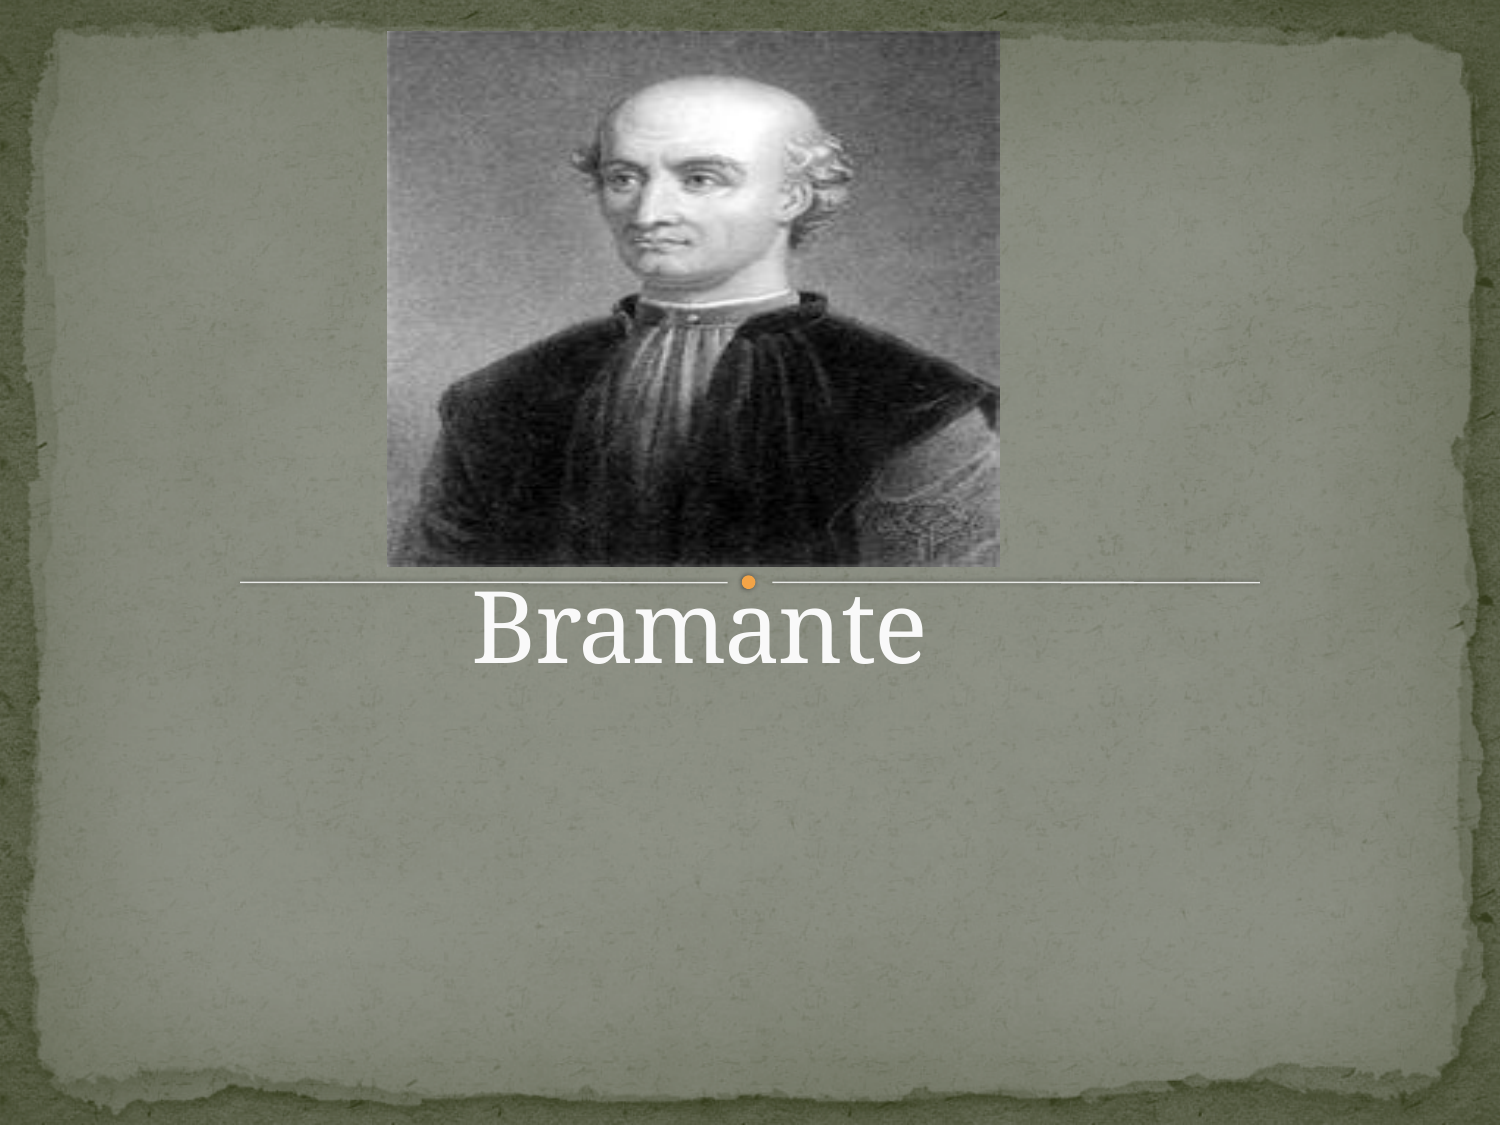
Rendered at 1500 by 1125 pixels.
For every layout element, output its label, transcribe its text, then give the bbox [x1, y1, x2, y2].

title Bramante [62, 449, 1338, 692]
picture [387, 31, 1001, 567]
